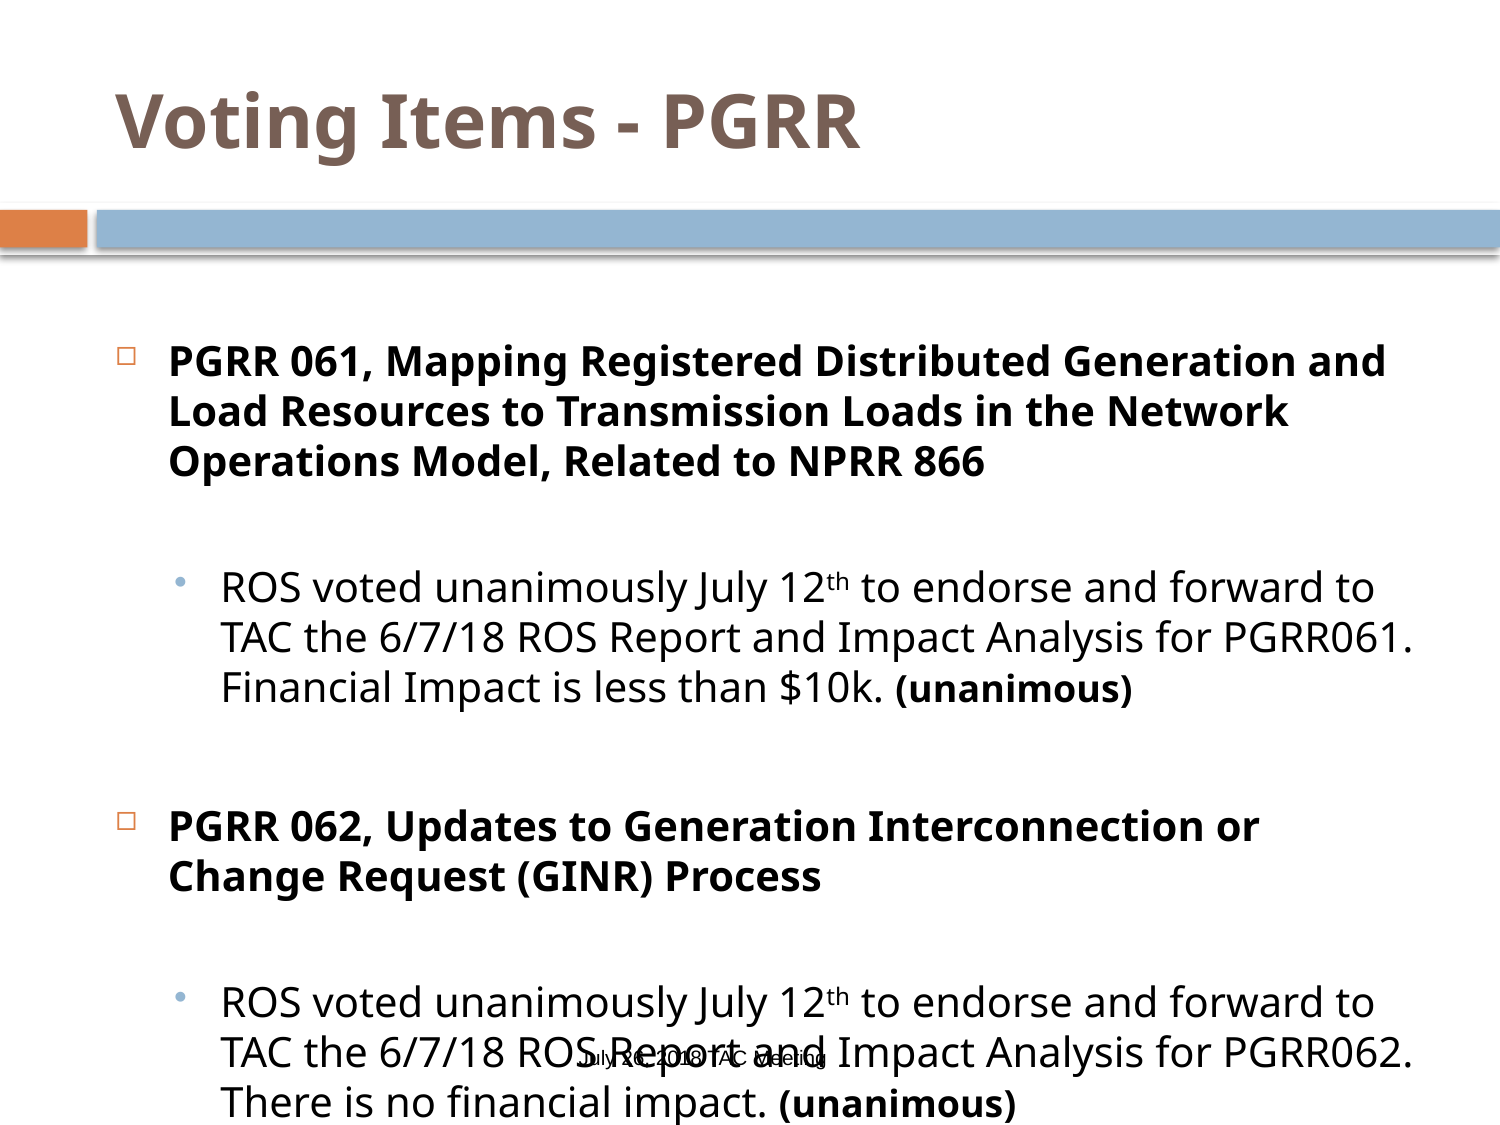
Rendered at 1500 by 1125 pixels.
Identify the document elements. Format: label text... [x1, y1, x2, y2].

list PGRR 061, Mapping Registered Distributed Generation and Load Resources to Transmission Loads in the Network Operations Model, Related to NPRR 866 ROS voted unanimously July 12th to endorse and forward to TAC the 6/7/18 ROS Report and Impact Analysis for PGRR061. Financial Impact is less than $10k. (unanimous) PGRR 062, Updates to Generation Interconnection or Change Request (GINR) Process ROS voted unanimously July 12th to endorse and forward to TAC the 6/7/18 ROS Report and Impact Analysis for PGRR062. There is no financial impact. (unanimous) [100, 262, 1439, 1001]
footer July 26, 2018 TAC Meeting [258, 1027, 1148, 1088]
title Voting Items - PGRR [100, 37, 1439, 201]
